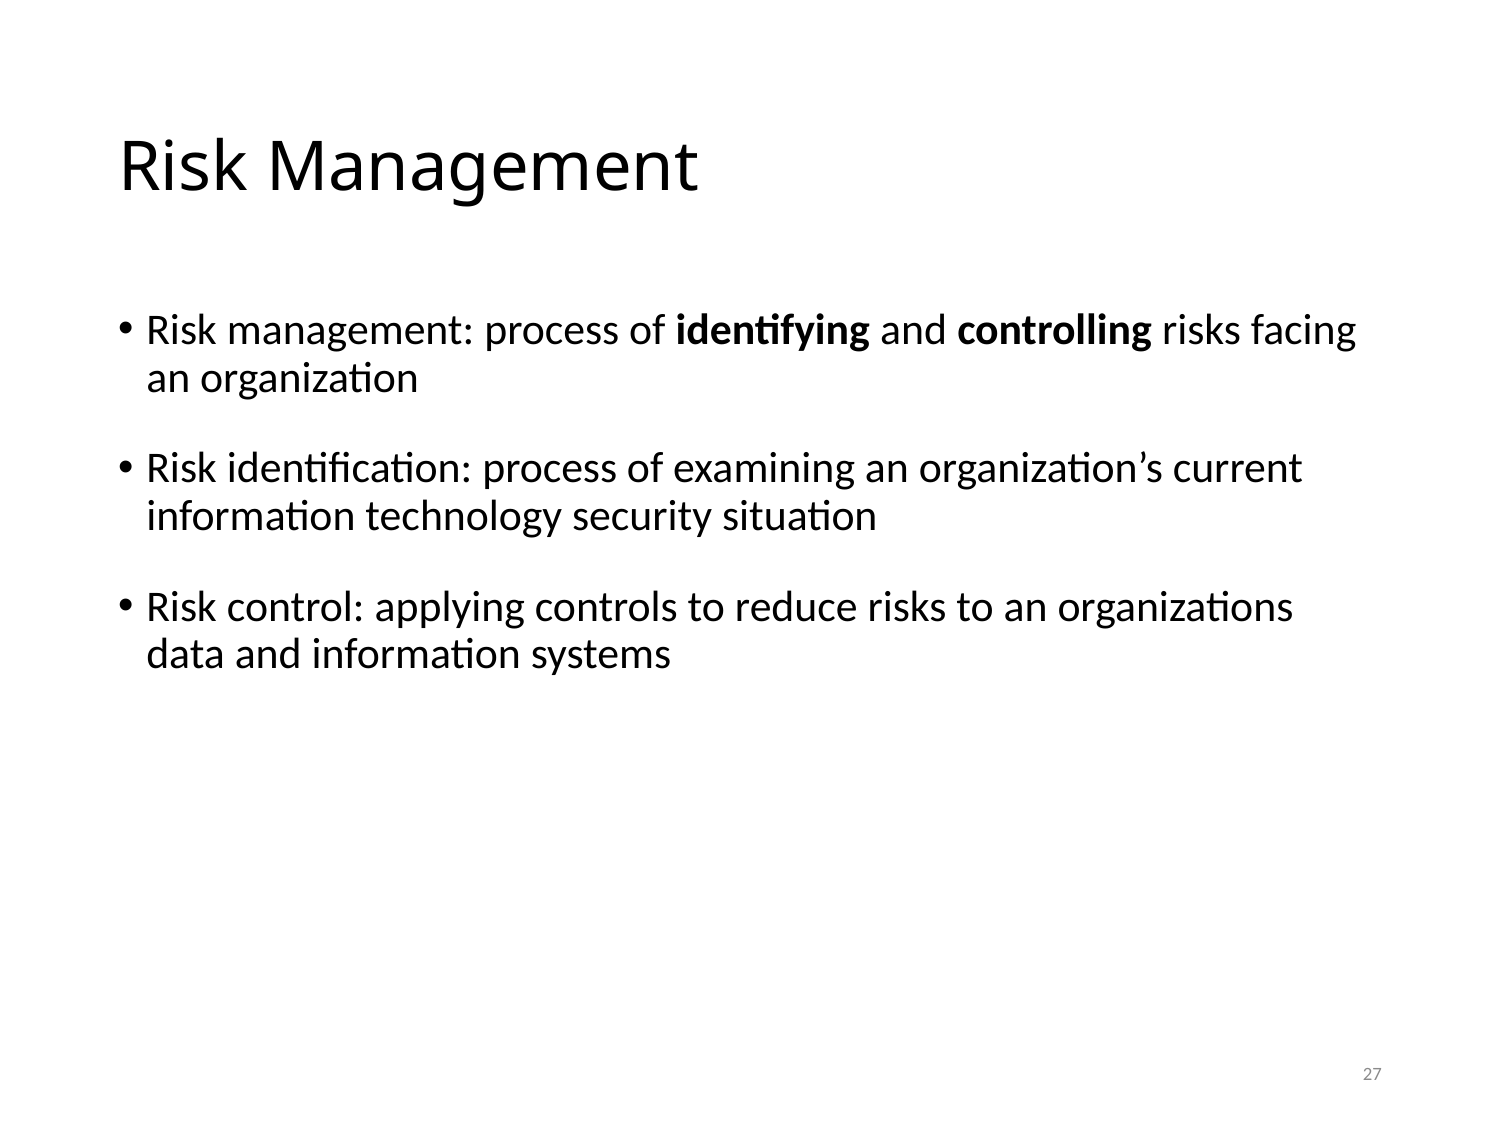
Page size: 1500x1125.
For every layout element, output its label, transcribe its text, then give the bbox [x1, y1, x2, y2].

slide_number 27 [1059, 1042, 1397, 1103]
title Risk Management [103, 59, 1397, 278]
list Risk management: process of identifying and controlling risks facing an organization Risk identification: process of examining an organization’s current information technology security situation Risk control: applying controls to reduce risks to an organizations data and information systems [103, 299, 1397, 1014]
